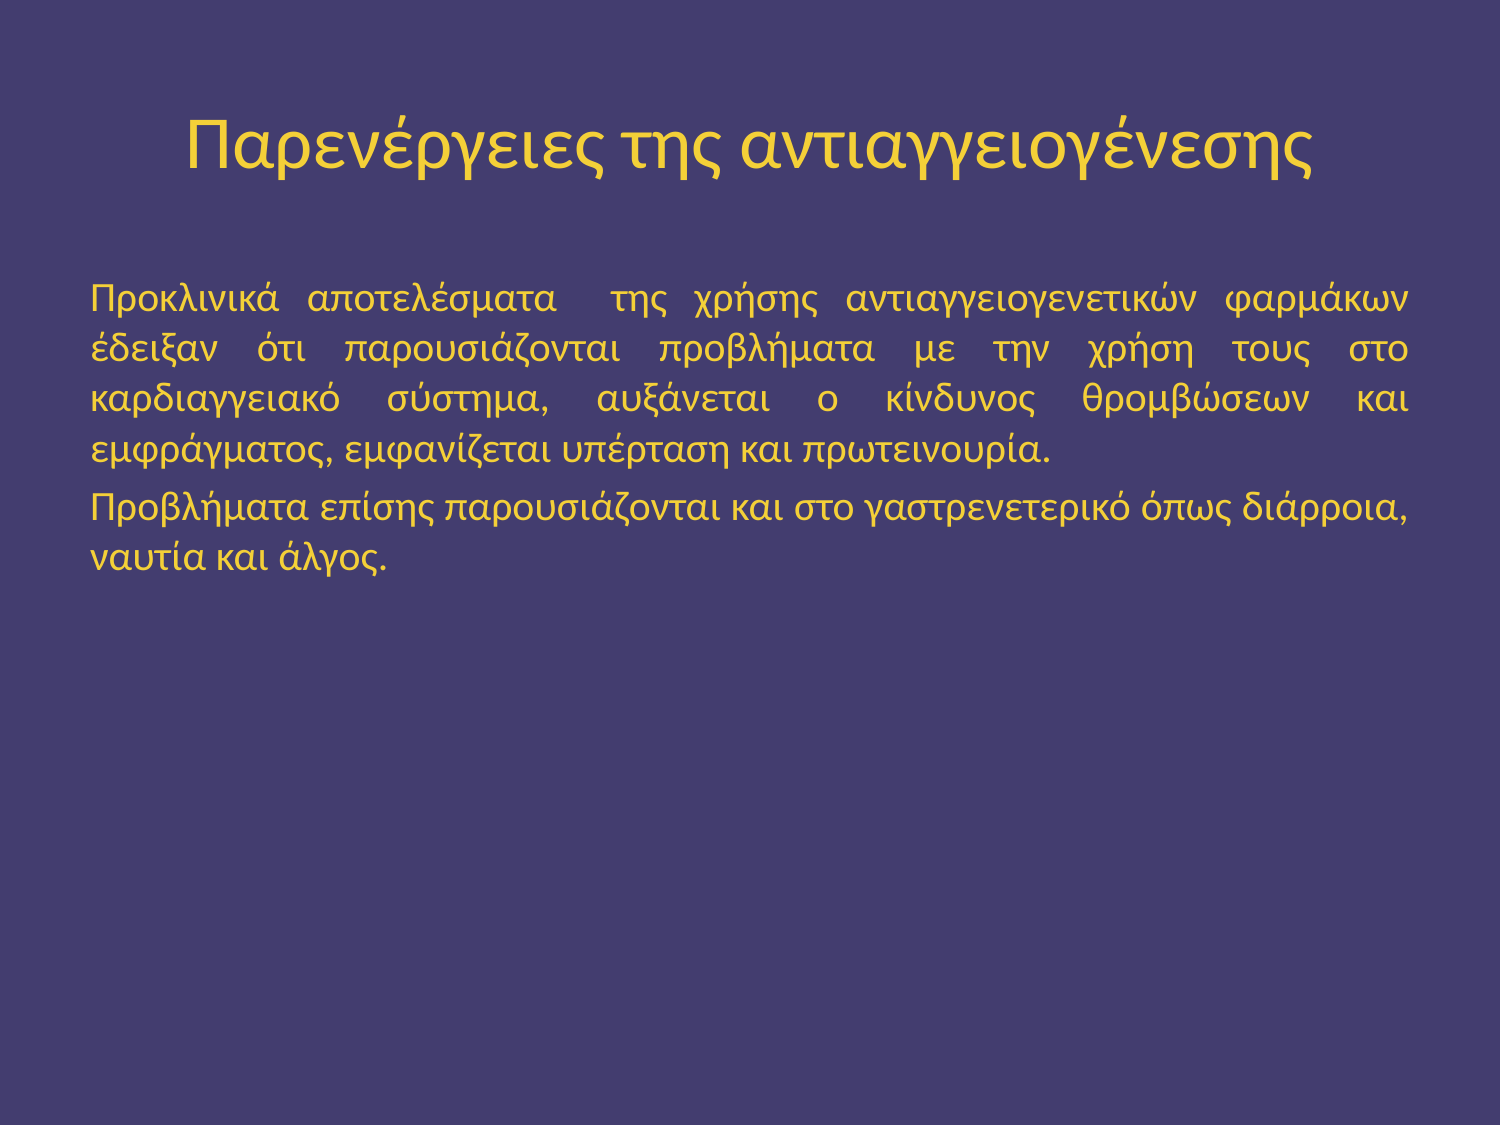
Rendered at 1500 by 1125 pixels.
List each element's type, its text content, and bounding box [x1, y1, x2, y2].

list Προκλινικά αποτελέσματα της χρήσης αντιαγγειογενετικών φαρμάκων έδειξαν ότι παρουσιάζονται προβλήματα με την χρήση τους στο καρδιαγγειακό σύστημα, αυξάνεται ο κίνδυνος θρομβώσεων και εμφράγματος, εμφανίζεται υπέρταση και πρωτεινουρία. Προβλήματα επίσης παρουσιάζονται και στο γαστρενετερικό όπως διάρροια, ναυτία και άλγος. [75, 262, 1425, 1005]
title Παρενέργειες της αντιαγγειογένεσης [75, 45, 1425, 233]
